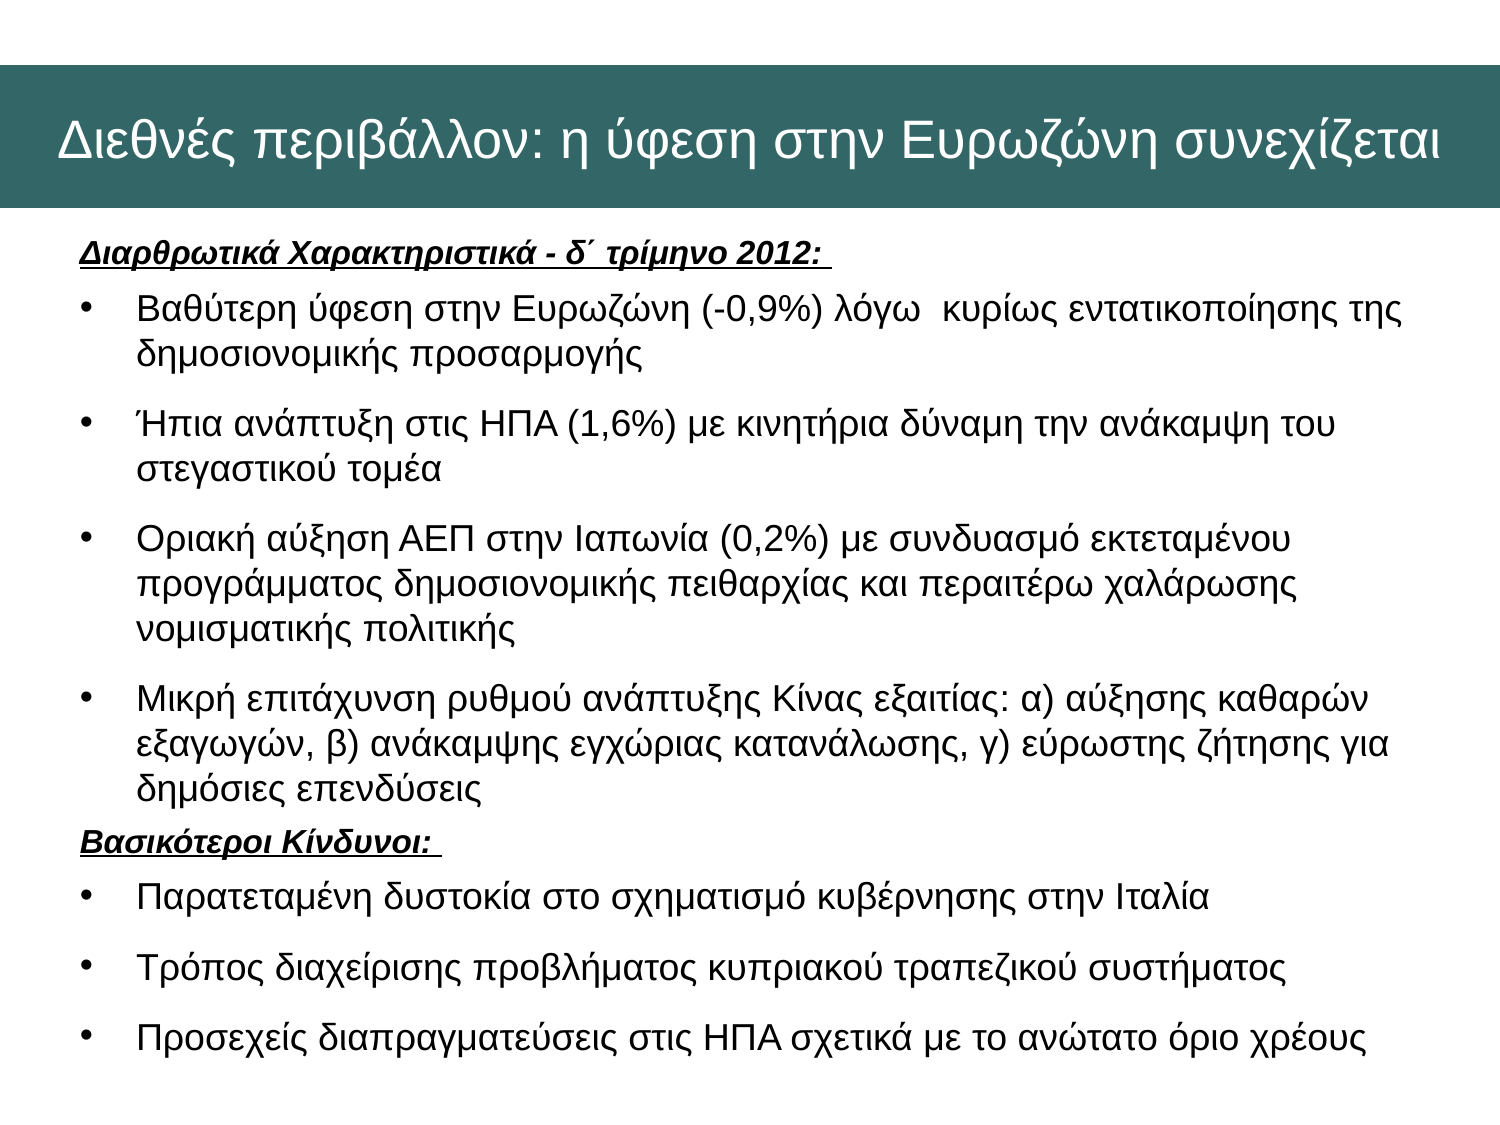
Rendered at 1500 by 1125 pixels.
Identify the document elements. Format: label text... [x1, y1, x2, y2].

list Διαρθρωτικά Χαρακτηριστικά - δ΄ τρίμηνο 2012: Βαθύτερη ύφεση στην Ευρωζώνη (-0,9%) λόγω κυρίως εντατικοποίησης της δημοσιονομικής προσαρμογής Ήπια ανάπτυξη στις ΗΠΑ (1,6%) με κινητήρια δύναμη την ανάκαμψη του στεγαστικού τομέα Οριακή αύξηση ΑΕΠ στην Ιαπωνία (0,2%) με συνδυασμό εκτεταμένου προγράμματος δημοσιονομικής πειθαρχίας και περαιτέρω χαλάρωσης νομισματικής πολιτικής Μικρή επιτάχυνση ρυθμού ανάπτυξης Κίνας εξαιτίας: α) αύξησης καθαρών εξαγωγών, β) ανάκαμψης εγχώριας κατανάλωσης, γ) εύρωστης ζήτησης για δημόσιες επενδύσεις Βασικότεροι Κίνδυνοι: Παρατεταμένη δυστοκία στο σχηματισμό κυβέρνησης στην Ιταλία Τρόπος διαχείρισης προβλήματος κυπριακού τραπεζικού συστήματος Προσεχείς διαπραγματεύσεις στις ΗΠΑ σχετικά με το ανώτατο όριο χρέους [64, 231, 1448, 1083]
title Διεθνές περιβάλλον: η ύφεση στην Ευρωζώνη συνεχίζεται [0, 64, 1500, 209]
